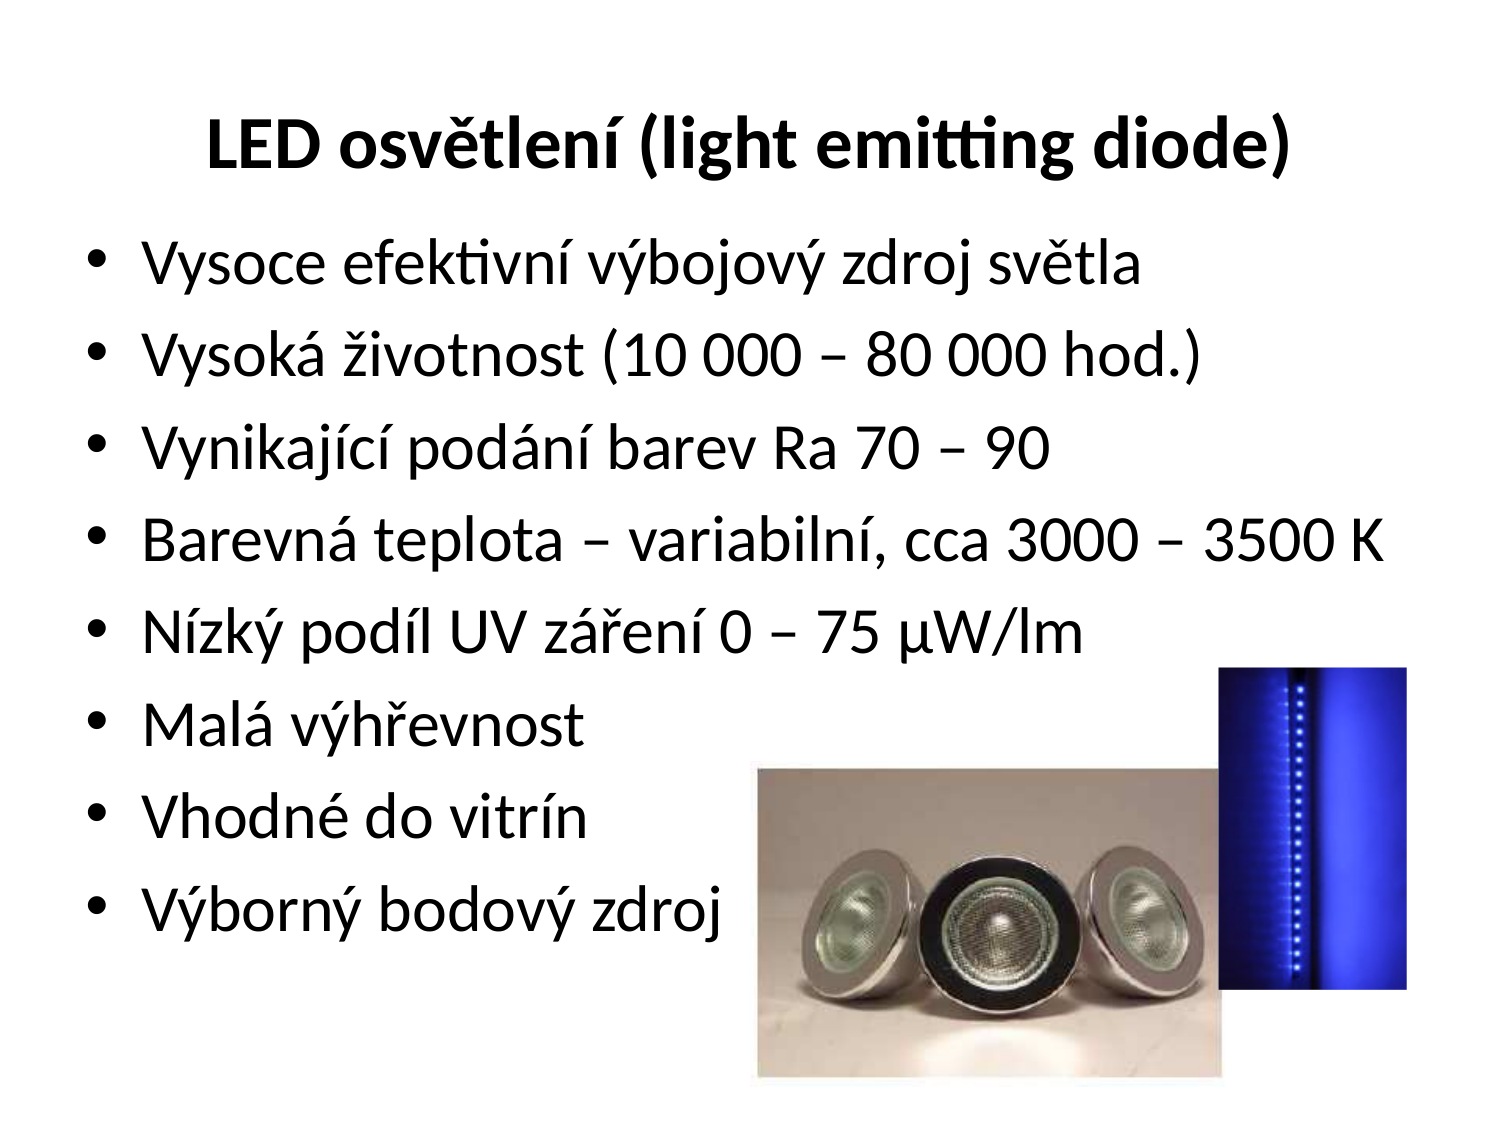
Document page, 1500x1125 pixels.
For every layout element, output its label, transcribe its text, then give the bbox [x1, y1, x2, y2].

title LED osvětlení (light emitting diode) [75, 45, 1425, 233]
list Vysoce efektivní výbojový zdroj světla Vysoká životnost (10 000 – 80 000 hod.) Vynikající podání barev Ra 70 – 90 Barevná teplota – variabilní, cca 3000 – 3500 K Nízký podíl UV záření 0 – 75 µW/lm Malá výhřevnost Vhodné do vitrín Výborný bodový zdroj [70, 210, 1421, 954]
picture [749, 668, 1474, 1087]
